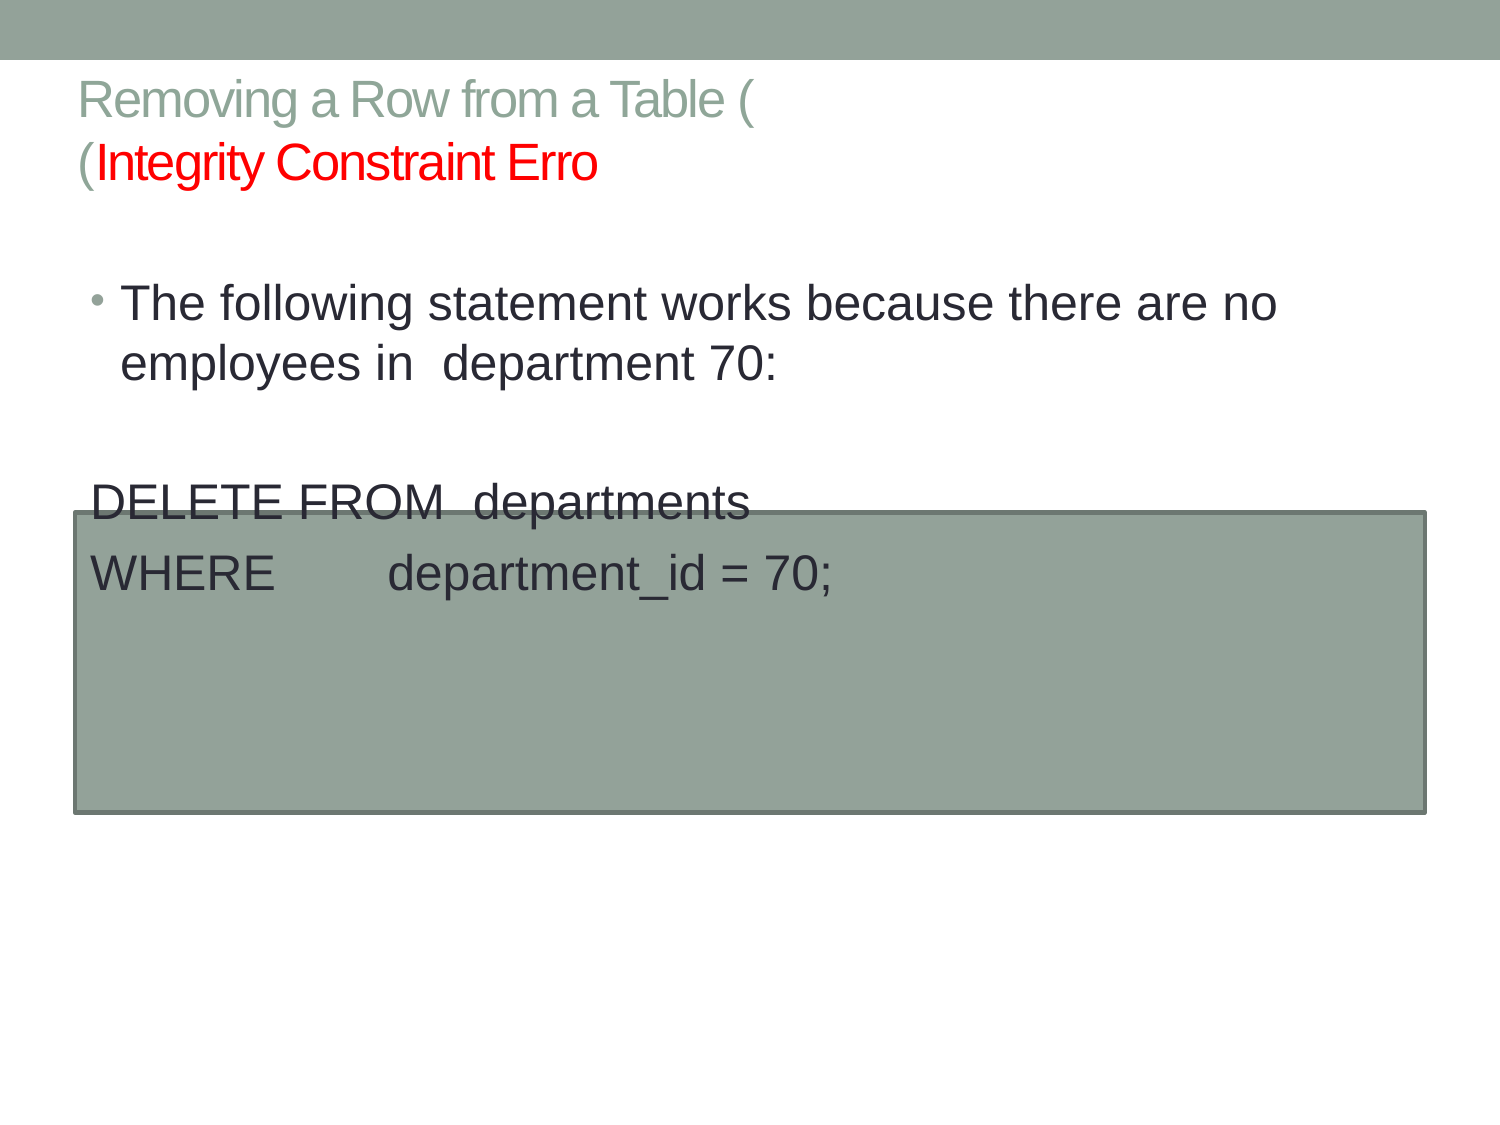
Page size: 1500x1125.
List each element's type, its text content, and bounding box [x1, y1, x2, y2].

list The following statement works because there are no employees in department 70: DELETE FROM departments WHERE department_id = 70; [75, 262, 1425, 1063]
title Removing a Row from a Table ( (Integrity Constraint Error [62, 56, 1413, 263]
